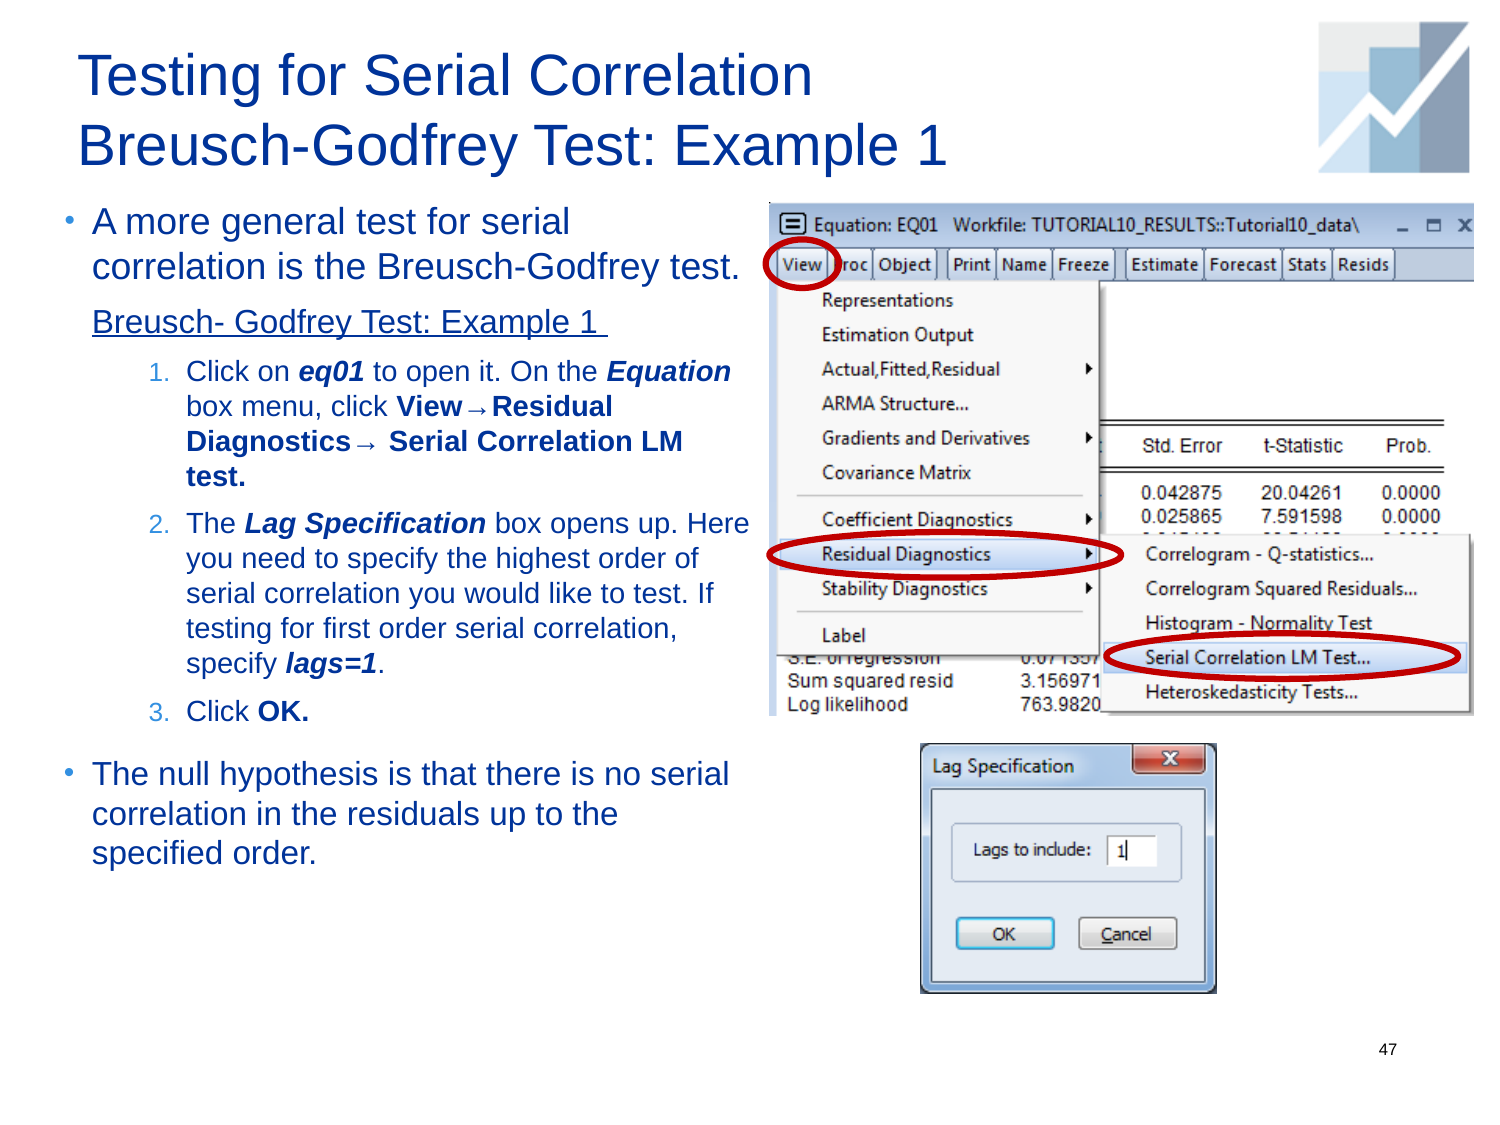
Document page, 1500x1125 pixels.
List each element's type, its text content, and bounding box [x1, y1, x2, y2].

text_box A more general test for serial correlation is the Breusch-Godfrey test. Breusch- Godfrey Test: Example 1 Click on eq01 to open it. On the Equation box menu, click View→Residual Diagnostics→ Serial Correlation LM test. The Lag Specification box opens up. Here you need to specify the highest order of serial correlation you would like to test. If testing for first order serial correlation, specify lags=1. Click OK. The null hypothesis is that there is no serial correlation in the residuals up to the specified order. [48, 189, 766, 1016]
picture [920, 743, 1217, 995]
title Testing for Serial Correlation Breusch-Godfrey Test: Example 1 [62, 0, 1297, 185]
picture [1300, 11, 1479, 181]
slide_number 47 [1262, 1015, 1413, 1067]
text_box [765, 202, 1475, 716]
